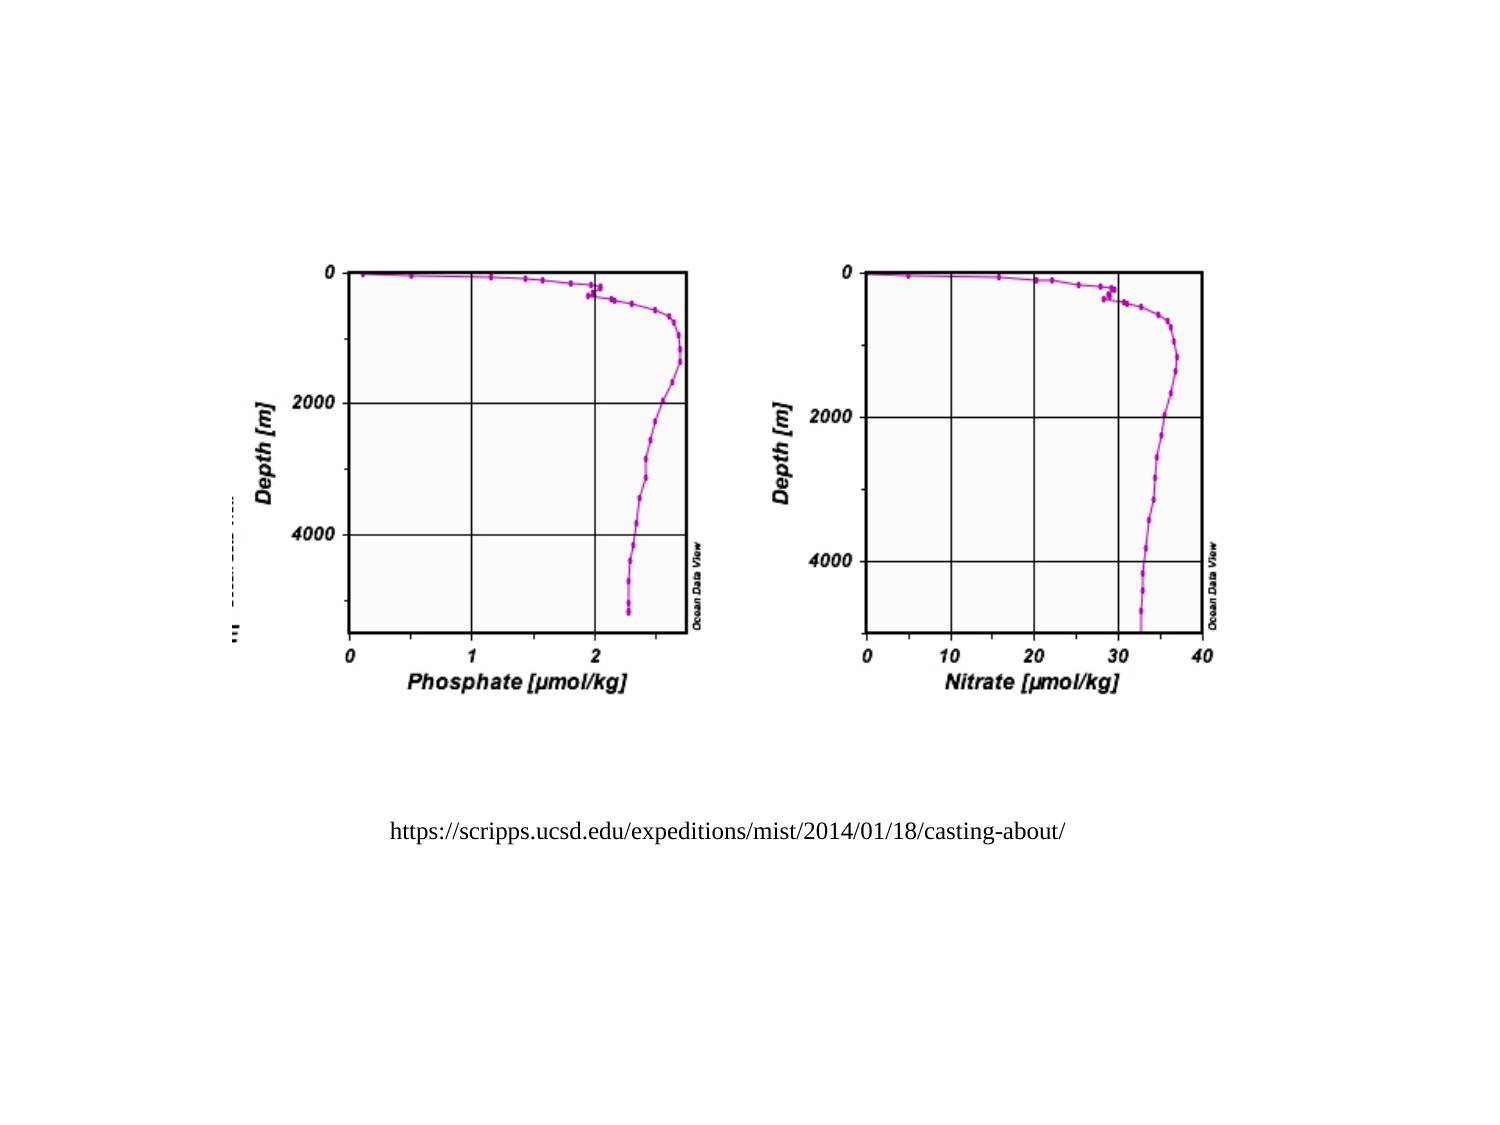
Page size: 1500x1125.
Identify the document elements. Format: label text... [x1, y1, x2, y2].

text_box https://scripps.ucsd.edu/expeditions/mist/2014/01/18/casting-about/ [374, 807, 1125, 852]
picture [231, 243, 1268, 710]
